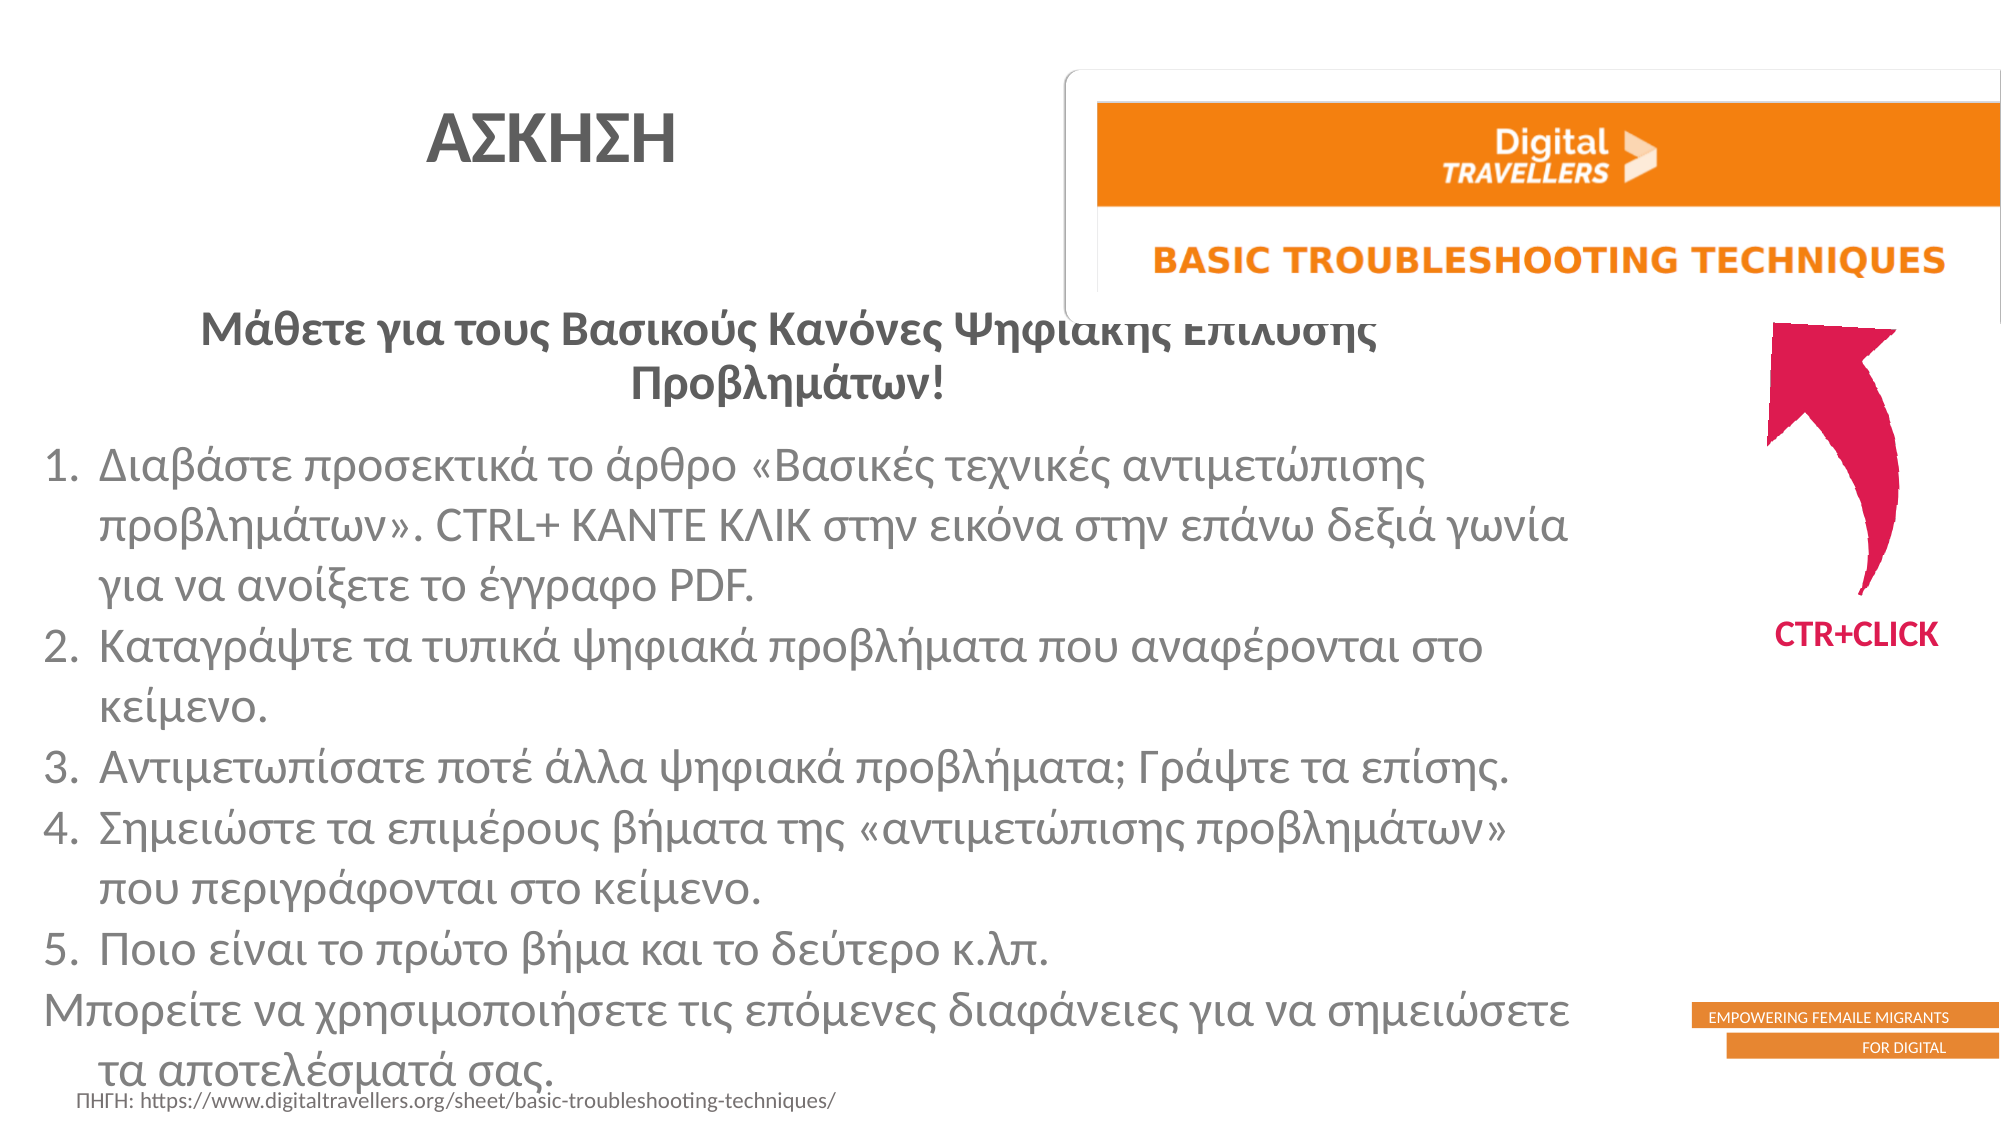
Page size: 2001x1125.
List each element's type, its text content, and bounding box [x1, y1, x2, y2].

text_box Μάθετε για τους Βασικούς Κανόνες Ψηφιακής Επίλυσης Προβλημάτων! [29, 295, 1549, 376]
text_box Διαβάστε προσεκτικά το άρθρο «Βασικές τεχνικές αντιμετώπισης προβλημάτων». CTRL+ ΚΑΝΤΕ ΚΛΙΚ στην εικόνα στην επάνω δεξιά γωνία για να ανοίξετε το έγγραφο PDF. Καταγράψτε τα τυπικά ψηφιακά προβλήματα που αναφέρονται στο κείμενο. Αντιμετωπίσατε ποτέ άλλα ψηφιακά προβλήματα; Γράψτε τα επίσης. Σημειώστε τα επιμέρους βήματα της «αντιμετώπισης προβλημάτων» που περιγράφονται στο κείμενο. Ποιο είναι το πρώτο βήμα και το δεύτερο κ.λπ. Μπορείτε να χρησιμοποιήσετε τις επόμενες διαφάνειες για να σημειώσετε τα αποτελέσματά σας. [28, 423, 1610, 1104]
text_box ΑΣΚΗΣΗ [411, 90, 757, 248]
picture [1096, 101, 2001, 634]
text_box CTR+CLICK [1760, 625, 1954, 662]
text_box ΠΗΓΗ: https://www.digitaltravellers.org/sheet/basic-troubleshooting-techniques/ [61, 1078, 1387, 1121]
